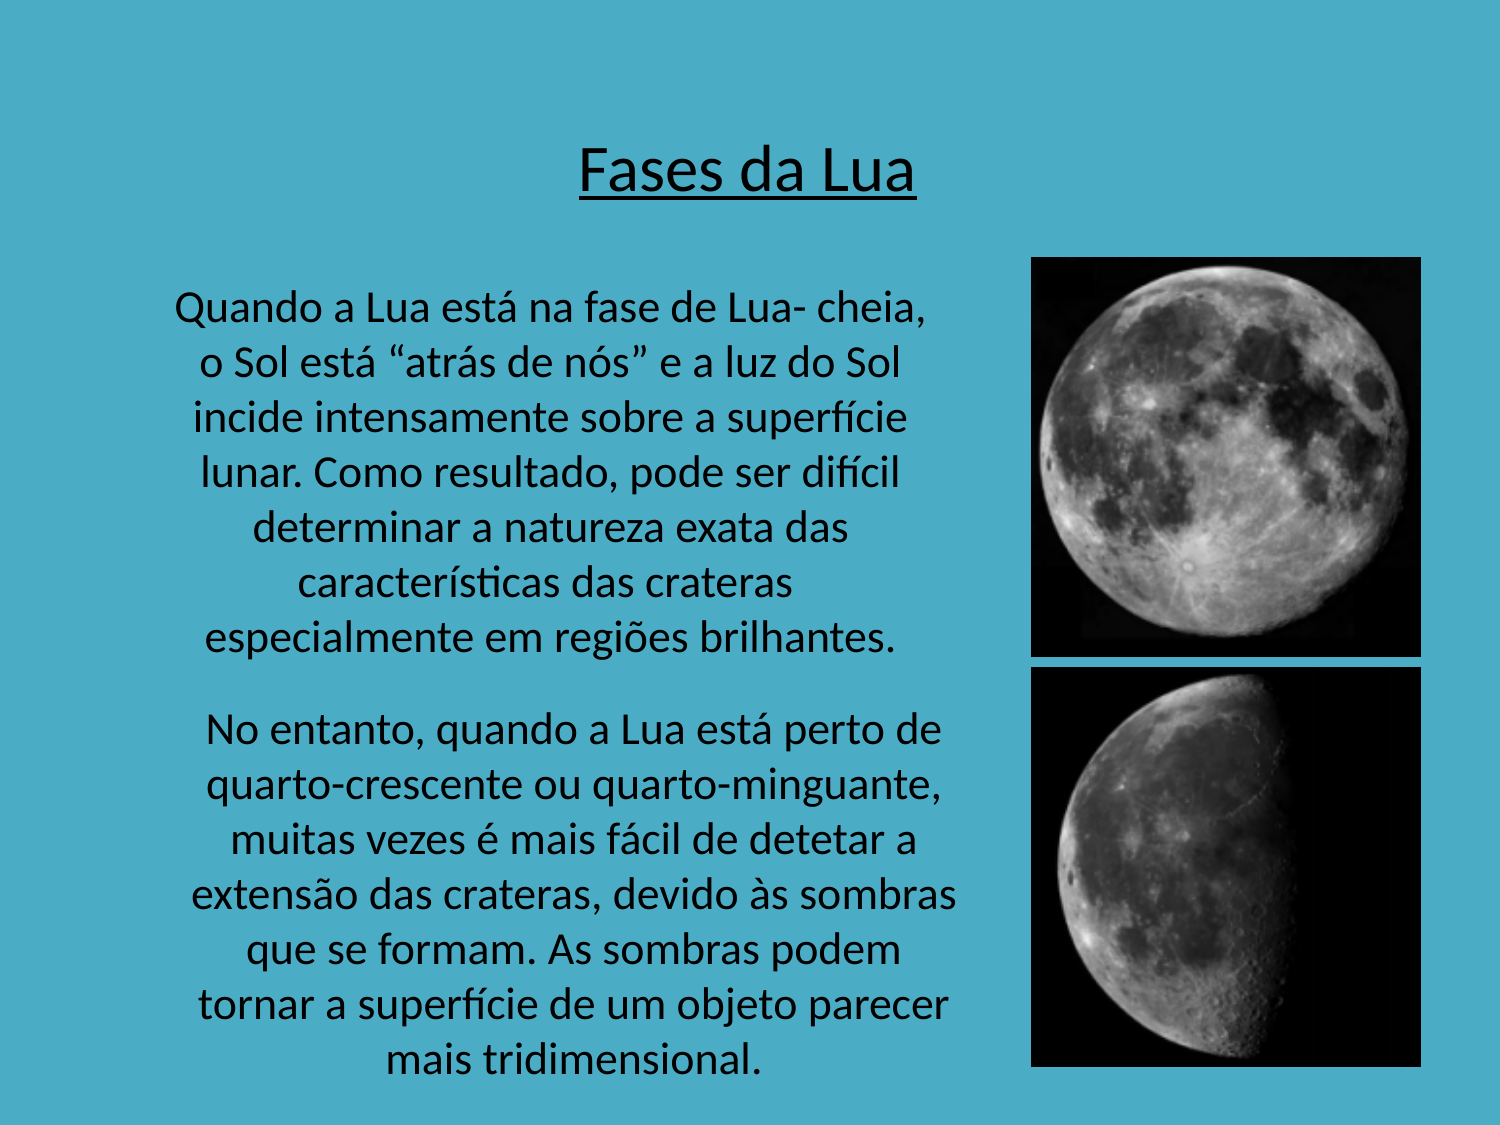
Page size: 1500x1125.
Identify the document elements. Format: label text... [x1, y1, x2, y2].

picture [1030, 667, 1421, 1067]
text_box Quando a Lua está na fase de Lua- cheia, o Sol está “atrás de nós” e a luz do Sol incide intensamente sobre a superfície lunar. Como resultado, pode ser difícil determinar a natureza exata das características das crateras especialmente em regiões brilhantes. [152, 269, 950, 693]
picture [1030, 257, 1421, 657]
text_box No entanto, quando a Lua está perto de quarto-crescente ou quarto-minguante, muitas vezes é mais fácil de detetar a extensão das crateras, devido às sombras que se formam. As sombras podem tornar a superfície de um objeto parecer mais tridimensional. [175, 691, 973, 1094]
subtitle Fases da Lua [222, 116, 1273, 230]
